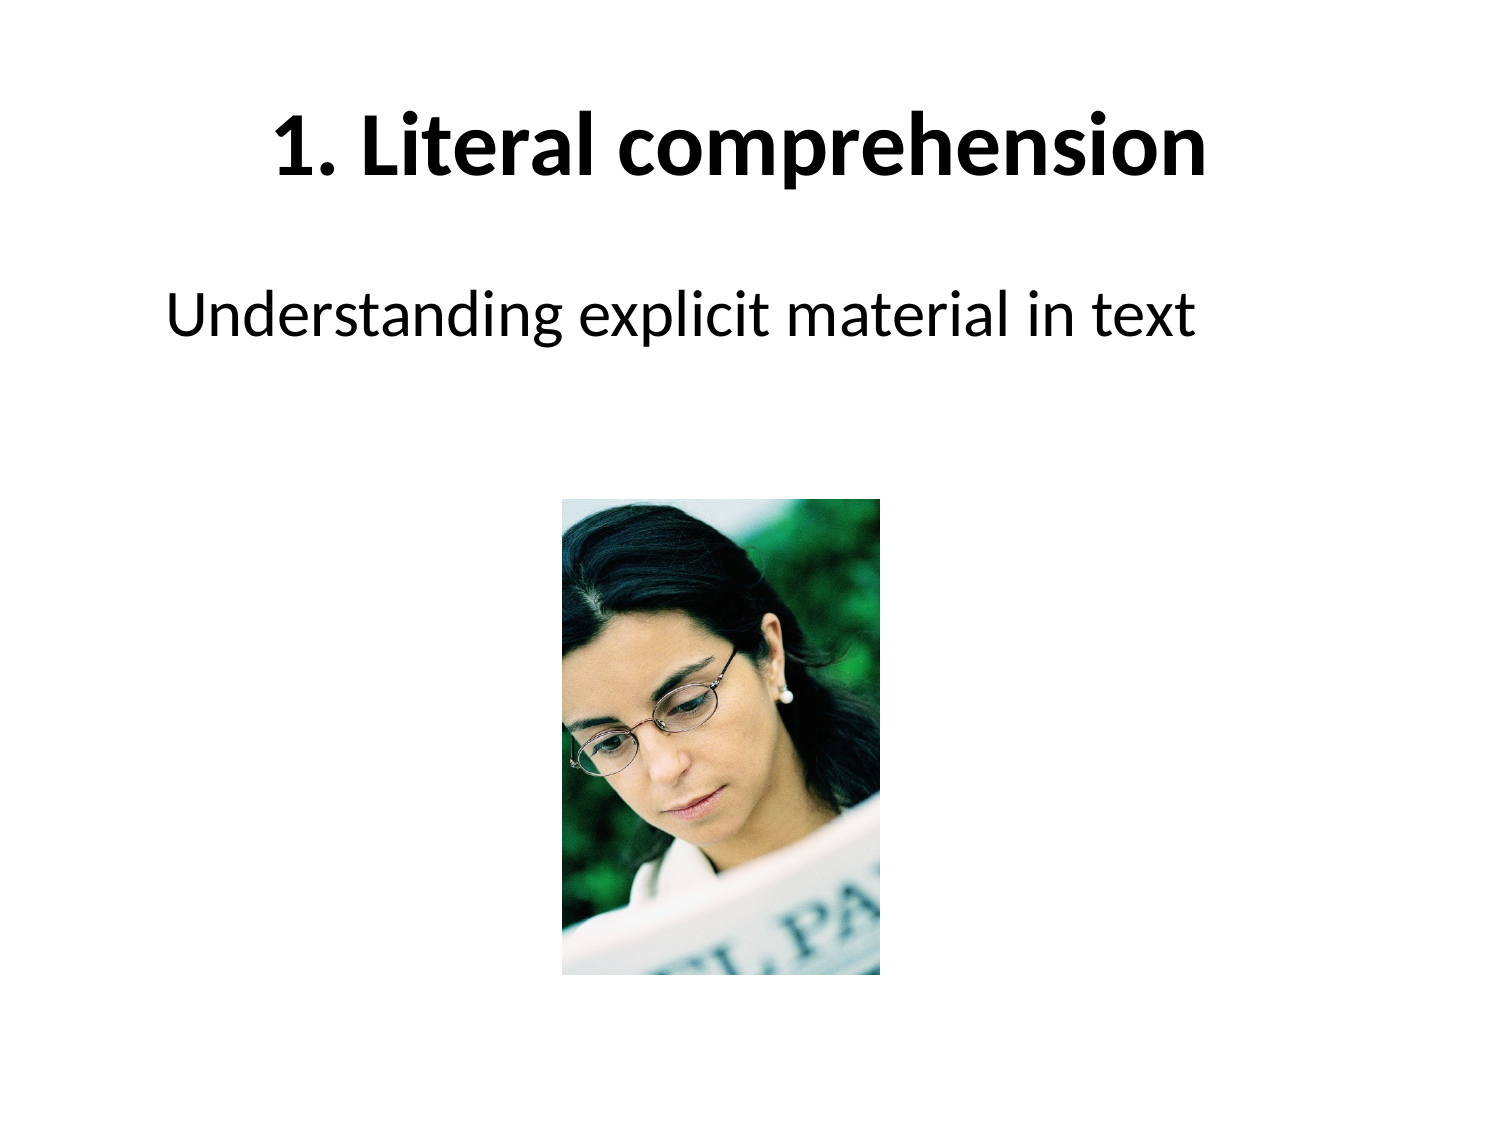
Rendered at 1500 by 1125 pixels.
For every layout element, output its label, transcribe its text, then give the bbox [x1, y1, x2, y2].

title 1. Literal comprehension [75, 45, 1425, 233]
picture [562, 499, 880, 976]
list Understanding explicit material in text [75, 262, 1425, 1005]
